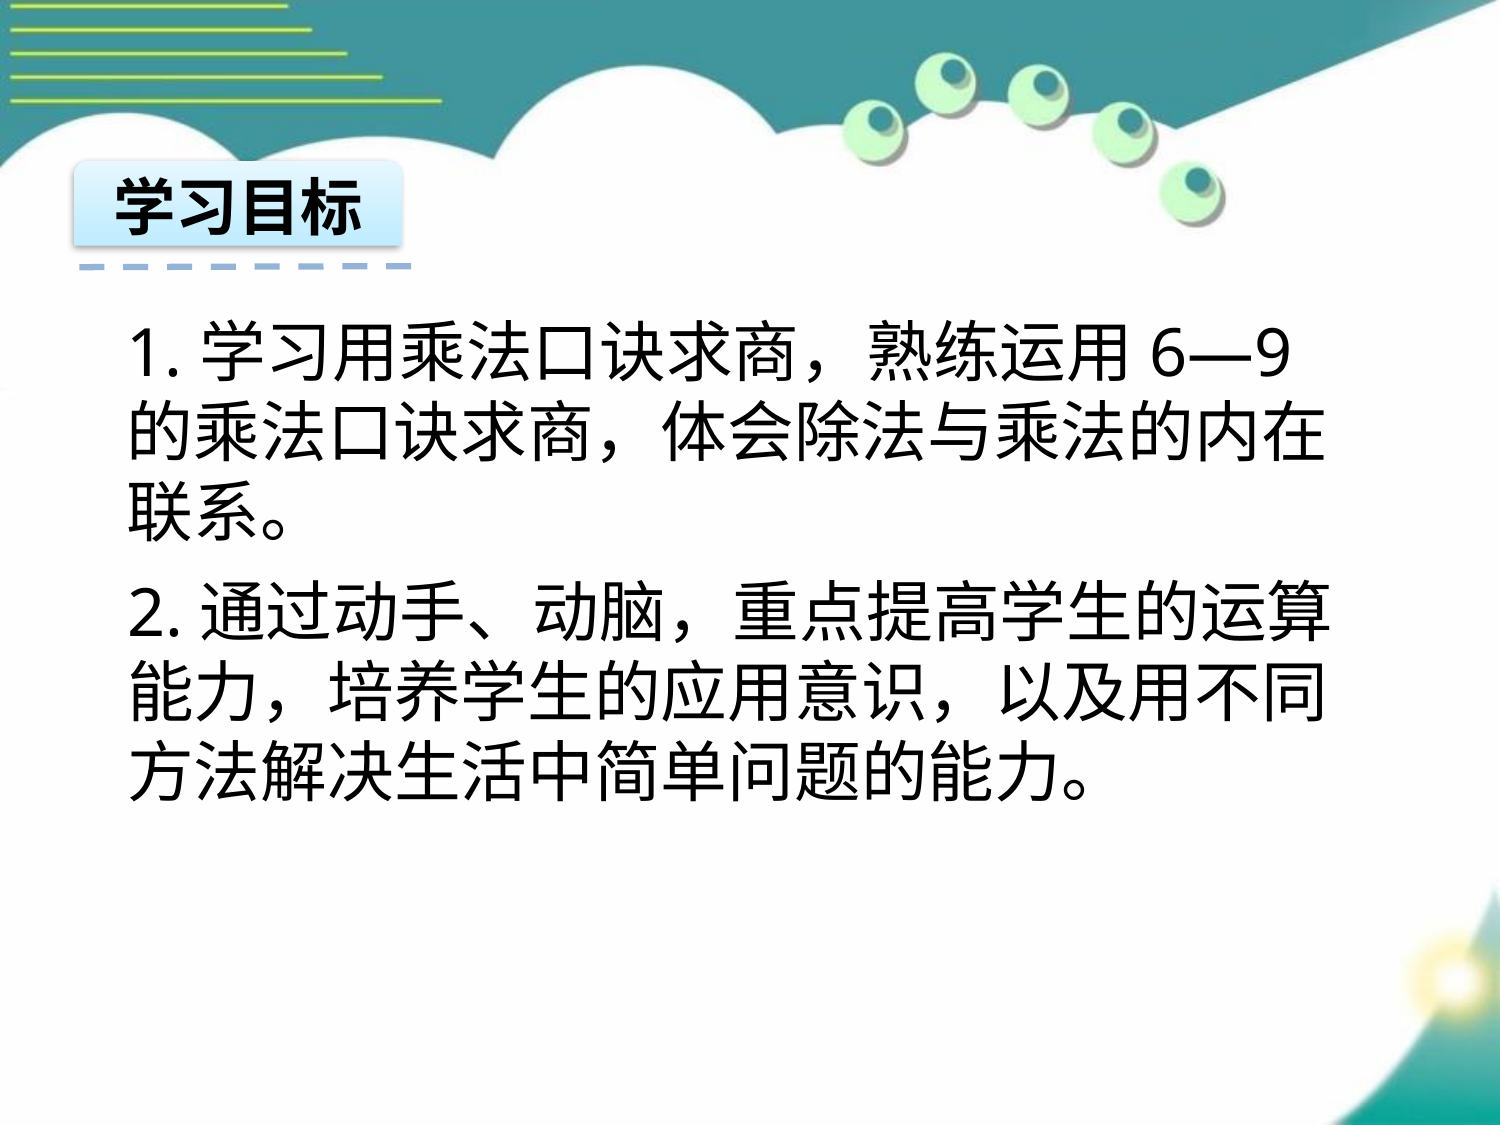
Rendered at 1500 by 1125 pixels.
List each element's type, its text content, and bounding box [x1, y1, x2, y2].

text_box 学习目标 [73, 160, 404, 247]
picture [0, 0, 1500, 1125]
text_box 1.学习用乘法口诀求商，熟练运用6—9的乘法口诀求商，体会除法与乘法的内在联系。 [112, 302, 1365, 558]
text_box 2.通过动手、动脑，重点提高学生的运算能力，培养学生的应用意识，以及用不同方法解决生活中简单问题的能力。 [112, 562, 1353, 818]
